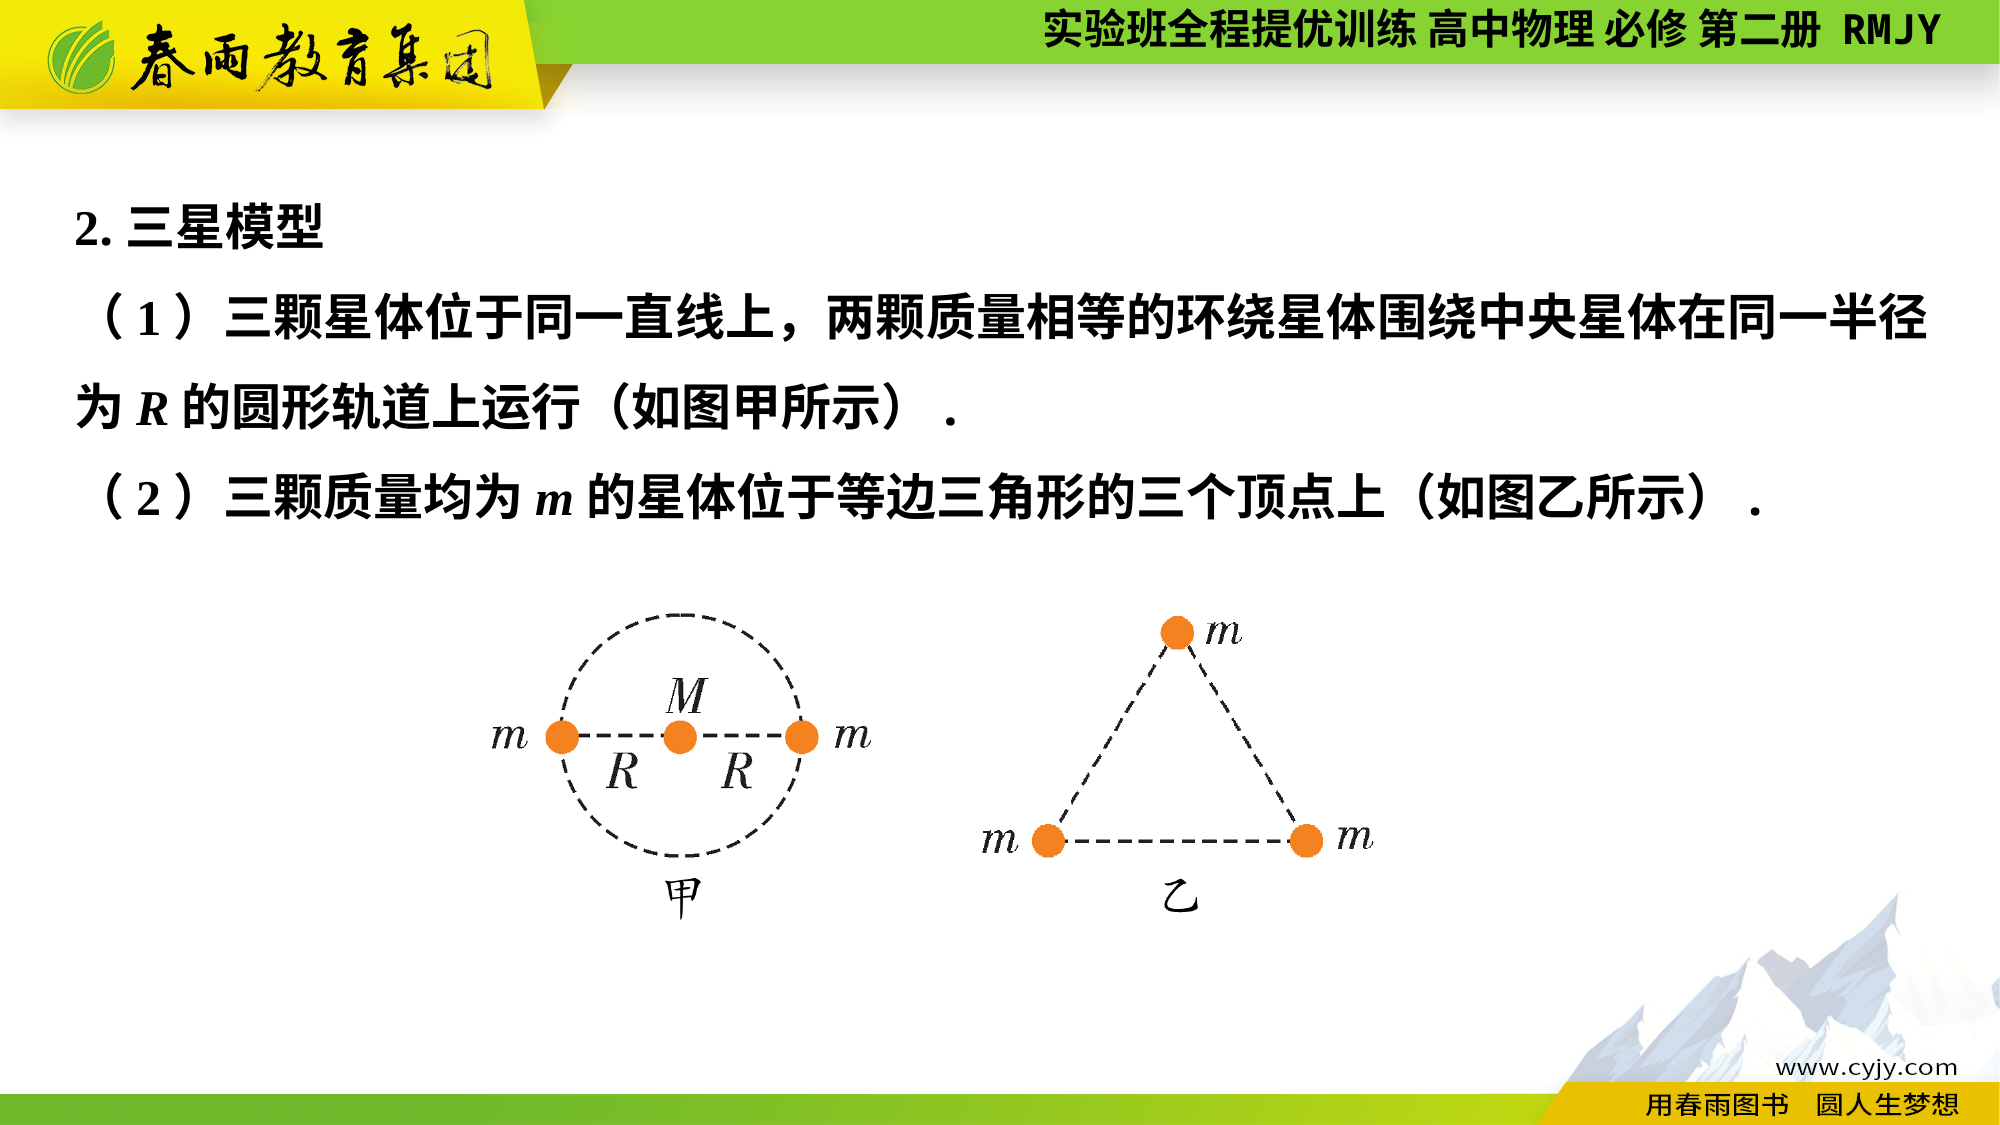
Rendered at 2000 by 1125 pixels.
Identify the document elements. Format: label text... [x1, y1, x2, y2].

picture [0, 0, 2000, 1125]
list 2.三星模型 （1）三颗星体位于同一直线上，两颗质量相等的环绕星体围绕中央星体在同一半径为R的圆形轨道上运行（如图甲所示）. （2）三颗质量均为m的星体位于等边三角形的三个顶点上（如图乙所示）. [59, 158, 1944, 526]
